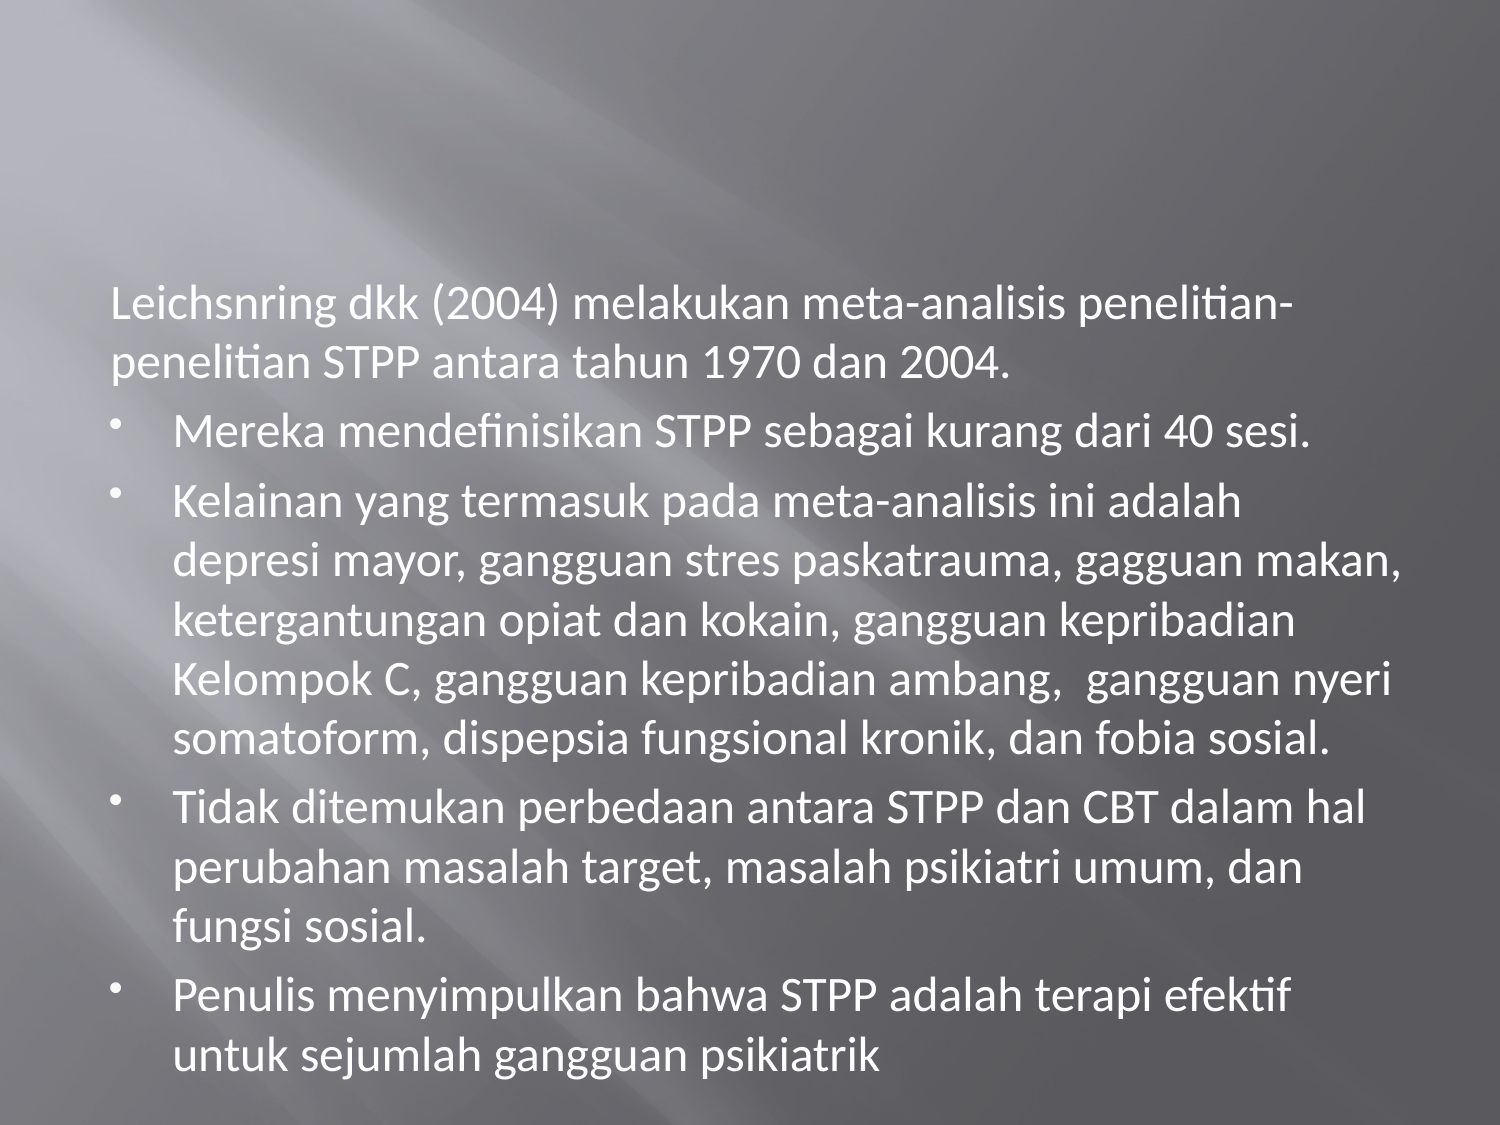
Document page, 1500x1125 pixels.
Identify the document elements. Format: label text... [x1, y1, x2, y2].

list Leichsnring dkk (2004) melakukan meta-analisis penelitian-penelitian STPP antara tahun 1970 dan 2004. Mereka mendefinisikan STPP sebagai kurang dari 40 sesi. Kelainan yang termasuk pada meta-analisis ini adalah depresi mayor, gangguan stres paskatrauma, gagguan makan, ketergantungan opiat dan kokain, gangguan kepribadian Kelompok C, gangguan kepribadian ambang, gangguan nyeri somatoform, dispepsia fungsional kronik, dan fobia sosial. Tidak ditemukan perbedaan antara STPP dan CBT dalam hal perubahan masalah target, masalah psikiatri umum, dan fungsi sosial. Penulis menyimpulkan bahwa STPP adalah terapi efektif untuk sejumlah gangguan psikiatrik [75, 262, 1425, 1125]
